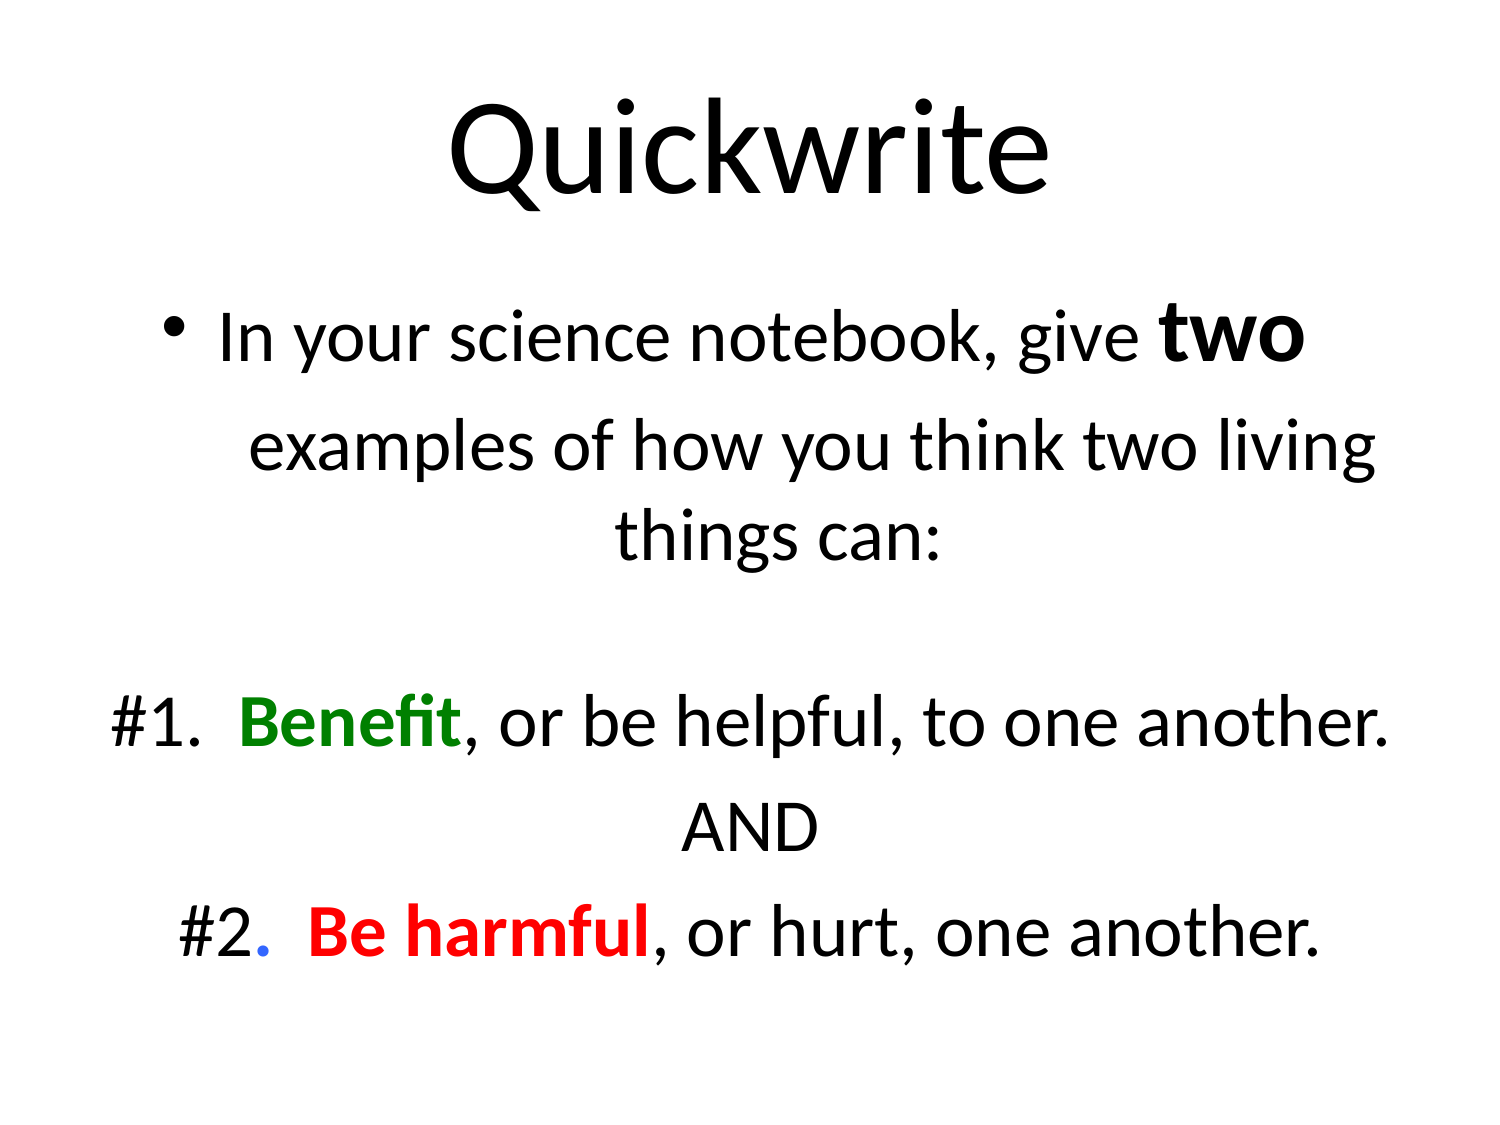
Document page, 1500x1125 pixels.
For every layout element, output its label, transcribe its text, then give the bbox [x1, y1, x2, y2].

list In your science notebook, give two examples of how you think two living things can: #1. Benefit, or be helpful, to one another. AND #2. Be harmful, or hurt, one another. [21, 262, 1481, 1086]
title Quickwrite [75, 45, 1425, 233]
